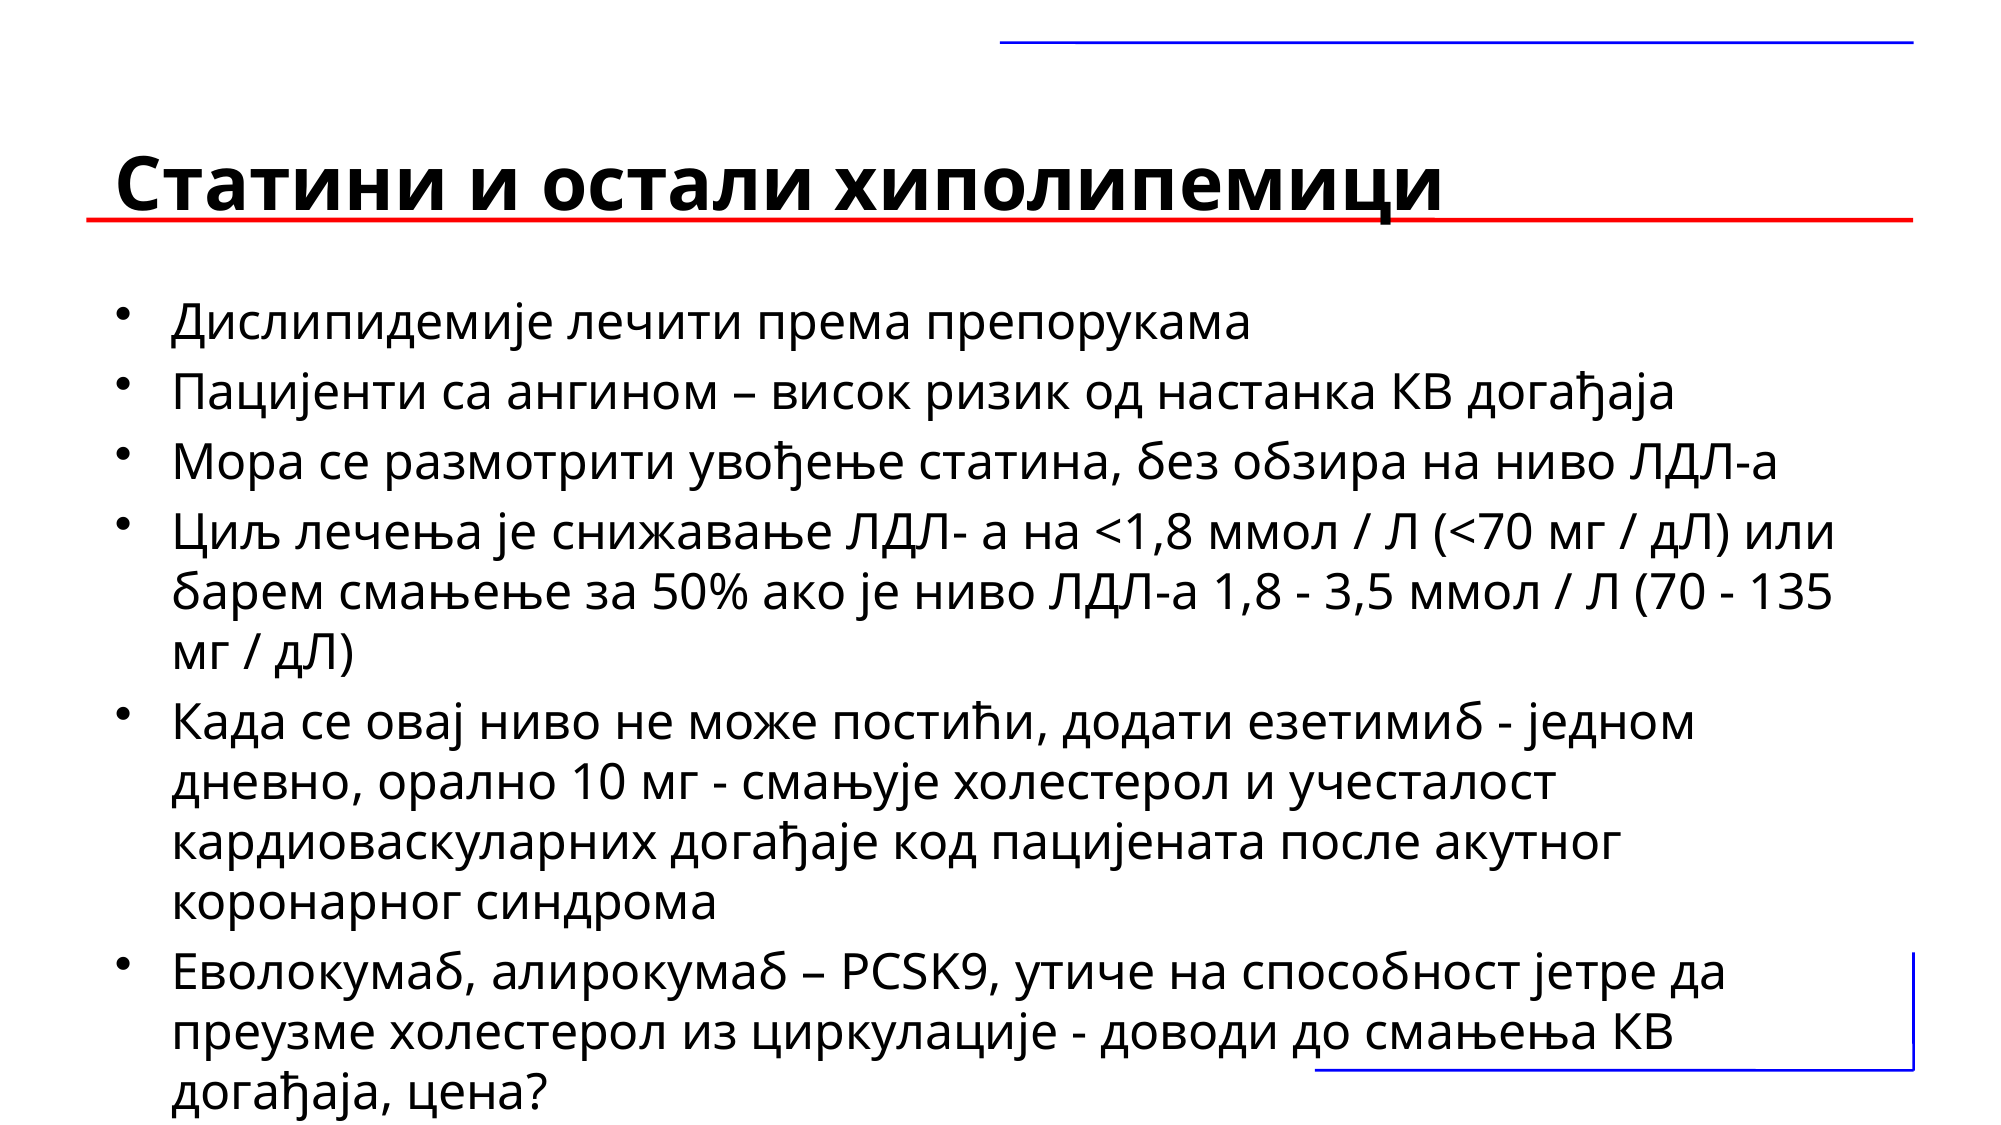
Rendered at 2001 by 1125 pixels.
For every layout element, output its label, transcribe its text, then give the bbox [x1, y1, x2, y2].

title Статини и остали хиполипемици [99, 20, 1898, 233]
list Дислипидемије лечити према препорукама Пацијенти са ангином – висок ризик од настанка КВ догађаја Мора се размотрити увођење статина, без обзира на ниво ЛДЛ-а Циљ лечења је снижавање ЛДЛ- а на <1,8 ммол / Л (<70 мг / дЛ) или барем смањење за 50% ако је ниво ЛДЛ-а 1,8 - 3,5 ммол / Л (70 - 135 мг / дЛ) Када се овај ниво не може постићи, додати езетимиб - једном дневно, орално 10 мг - смањује холестерол и учесталост кардиоваскуларних догађаје код пацијената после акутног коронарног синдрома Еволокумаб, алирокумаб – PCSK9, утиче на способност јетре да преузме холестерол из циркулације - доводи до смањења КВ догађаја, цена? [99, 282, 1900, 1050]
